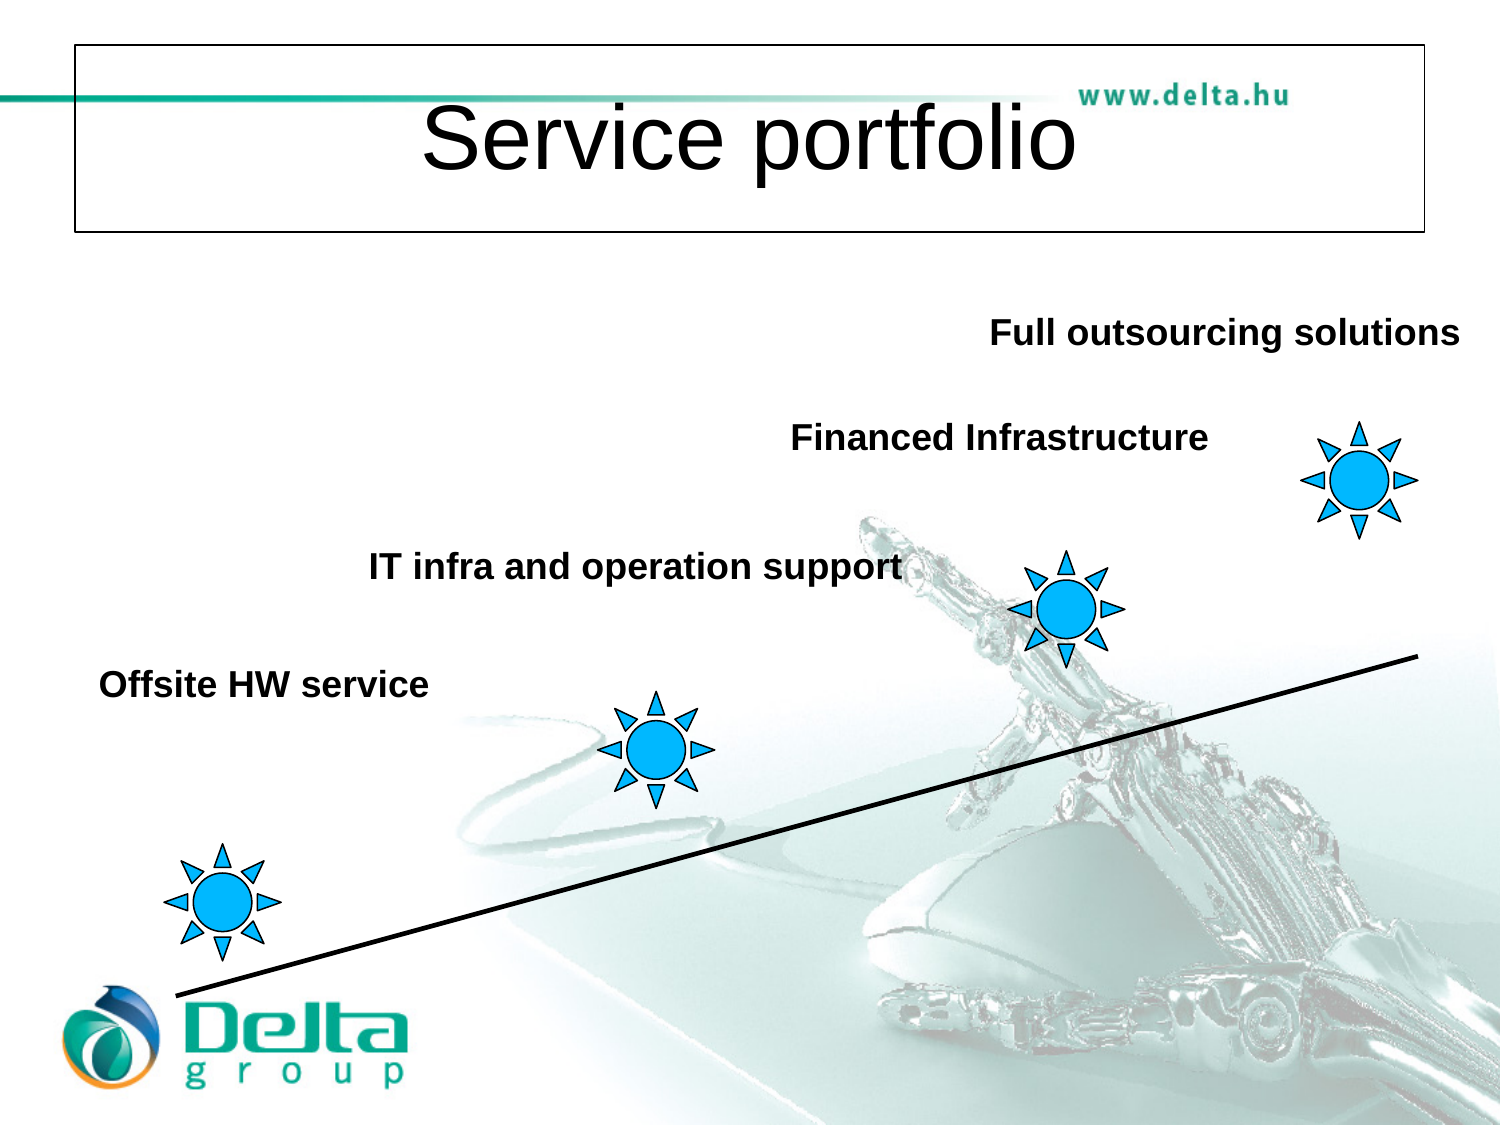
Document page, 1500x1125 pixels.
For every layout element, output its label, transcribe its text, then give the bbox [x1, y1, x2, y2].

picture [0, 0, 1500, 1125]
text_box [1350, 515, 1368, 539]
text_box Offsite HW service [84, 656, 173, 713]
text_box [175, 656, 1419, 997]
text_box [1350, 421, 1368, 446]
text_box [1037, 580, 1096, 639]
text_box [1378, 499, 1401, 522]
text_box [1057, 644, 1075, 654]
text_box [1024, 567, 1048, 591]
text_box [1101, 600, 1125, 618]
text_box [1317, 499, 1341, 522]
text_box Financed Infrastructure [775, 410, 1225, 467]
text_box [1085, 567, 1108, 591]
text_box [1330, 451, 1389, 510]
text_box [1085, 628, 1108, 651]
title Service portfolio [74, 44, 1425, 233]
text_box [1057, 550, 1075, 575]
text_box [1024, 628, 1048, 651]
text_box [1378, 438, 1401, 462]
text_box [1300, 471, 1325, 489]
text_box [1317, 438, 1341, 462]
text_box [1007, 600, 1032, 618]
text_box IT infra and operation support [353, 538, 918, 596]
text_box Full outsourcing solutions [974, 304, 1477, 362]
text_box [1394, 471, 1418, 489]
